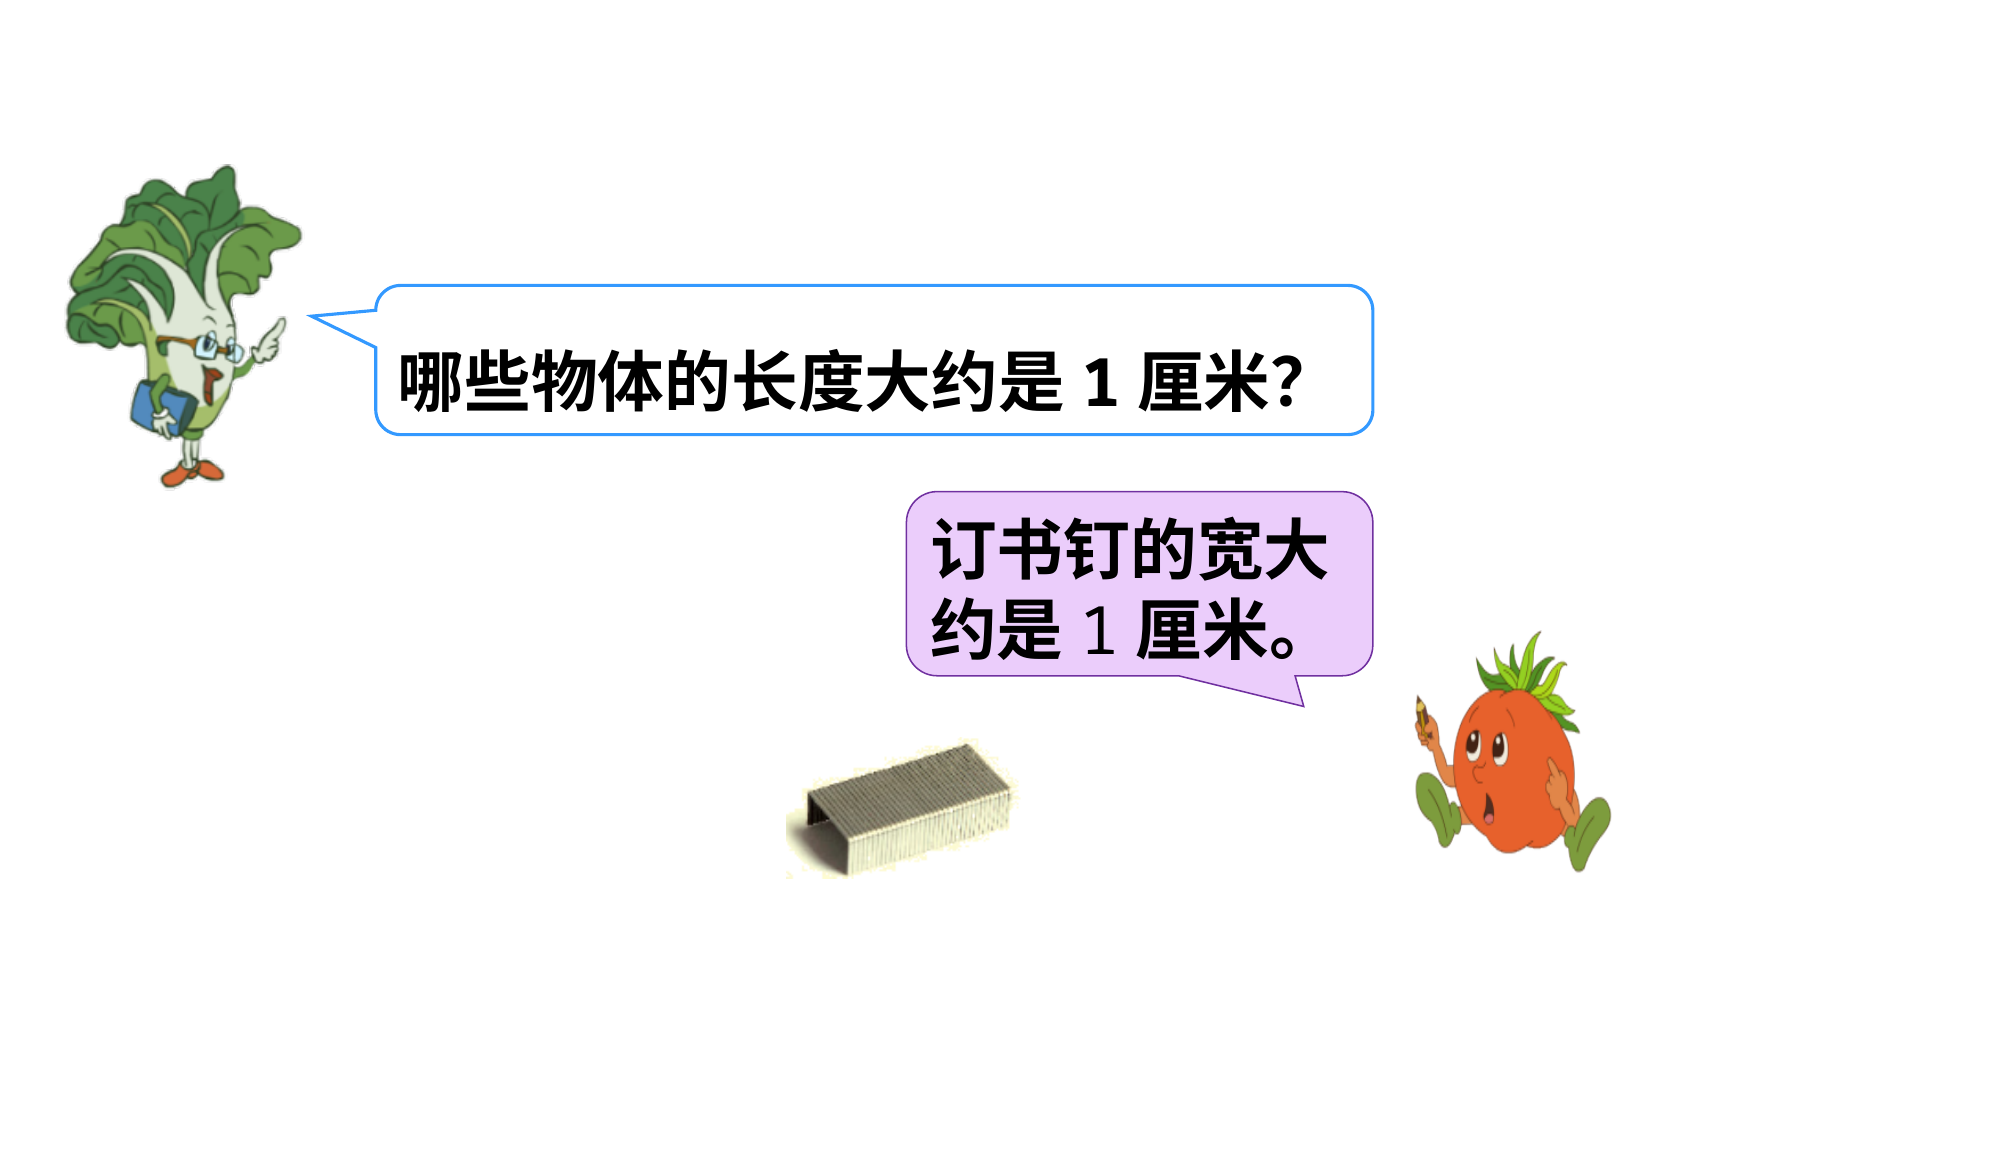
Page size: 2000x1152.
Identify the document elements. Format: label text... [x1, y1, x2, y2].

picture [60, 163, 308, 492]
picture [1412, 630, 1615, 879]
text_box 哪些物体的长度大约是1厘米？ [311, 285, 1373, 435]
text_box 订书钉的宽大约是1厘米。 [906, 491, 1373, 707]
picture [786, 737, 1030, 879]
